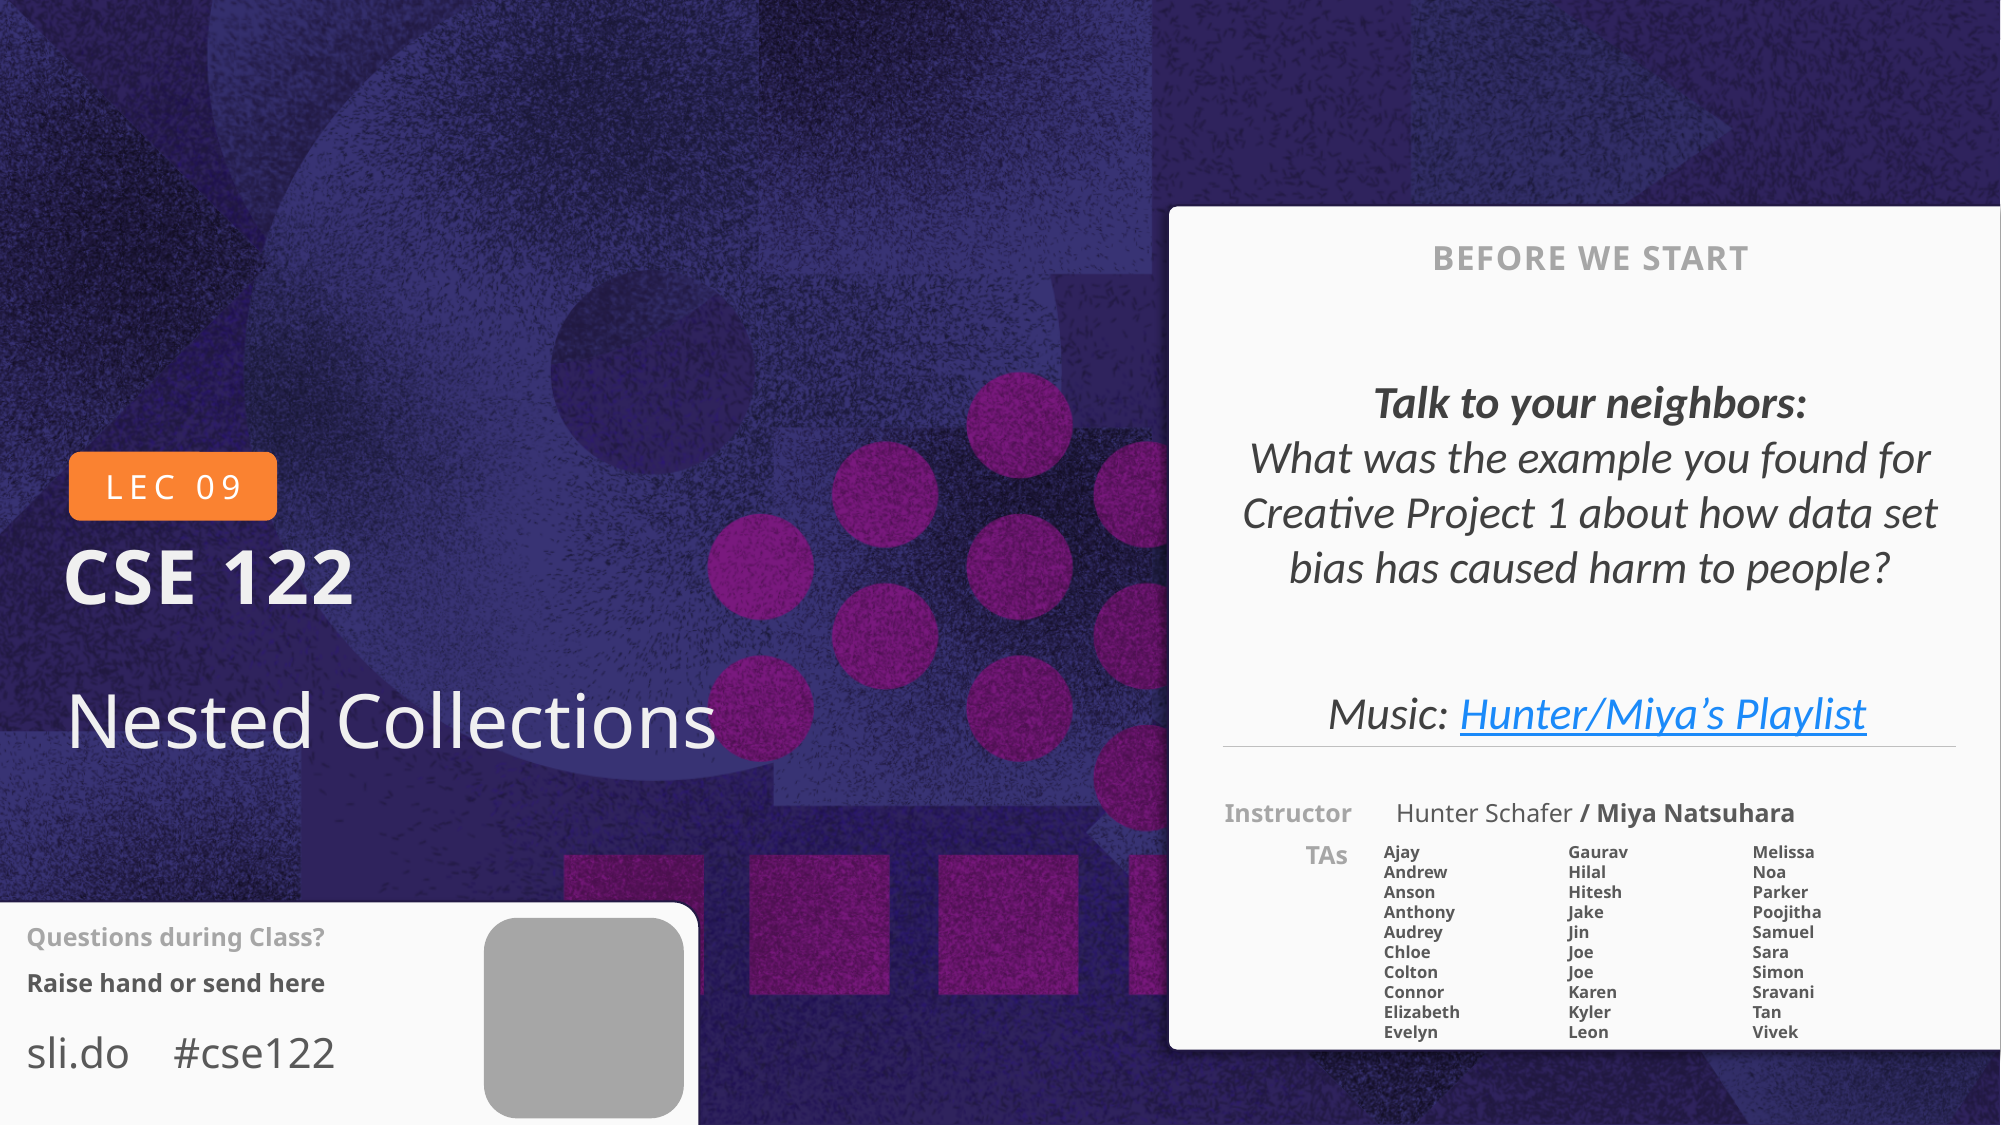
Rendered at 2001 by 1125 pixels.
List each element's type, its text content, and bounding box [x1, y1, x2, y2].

title Nested Collections [50, 676, 1132, 998]
text_box Music: Hunter/Miya’s Playlist [1251, 676, 1943, 747]
text_box Talk to your neighbors: What was the example you found for Creative Project 1 about how data set bias has caused harm to people? [1223, 364, 1958, 600]
picture [0, 0, 2000, 1125]
text_box BEFORE WE START [1210, 230, 1971, 285]
